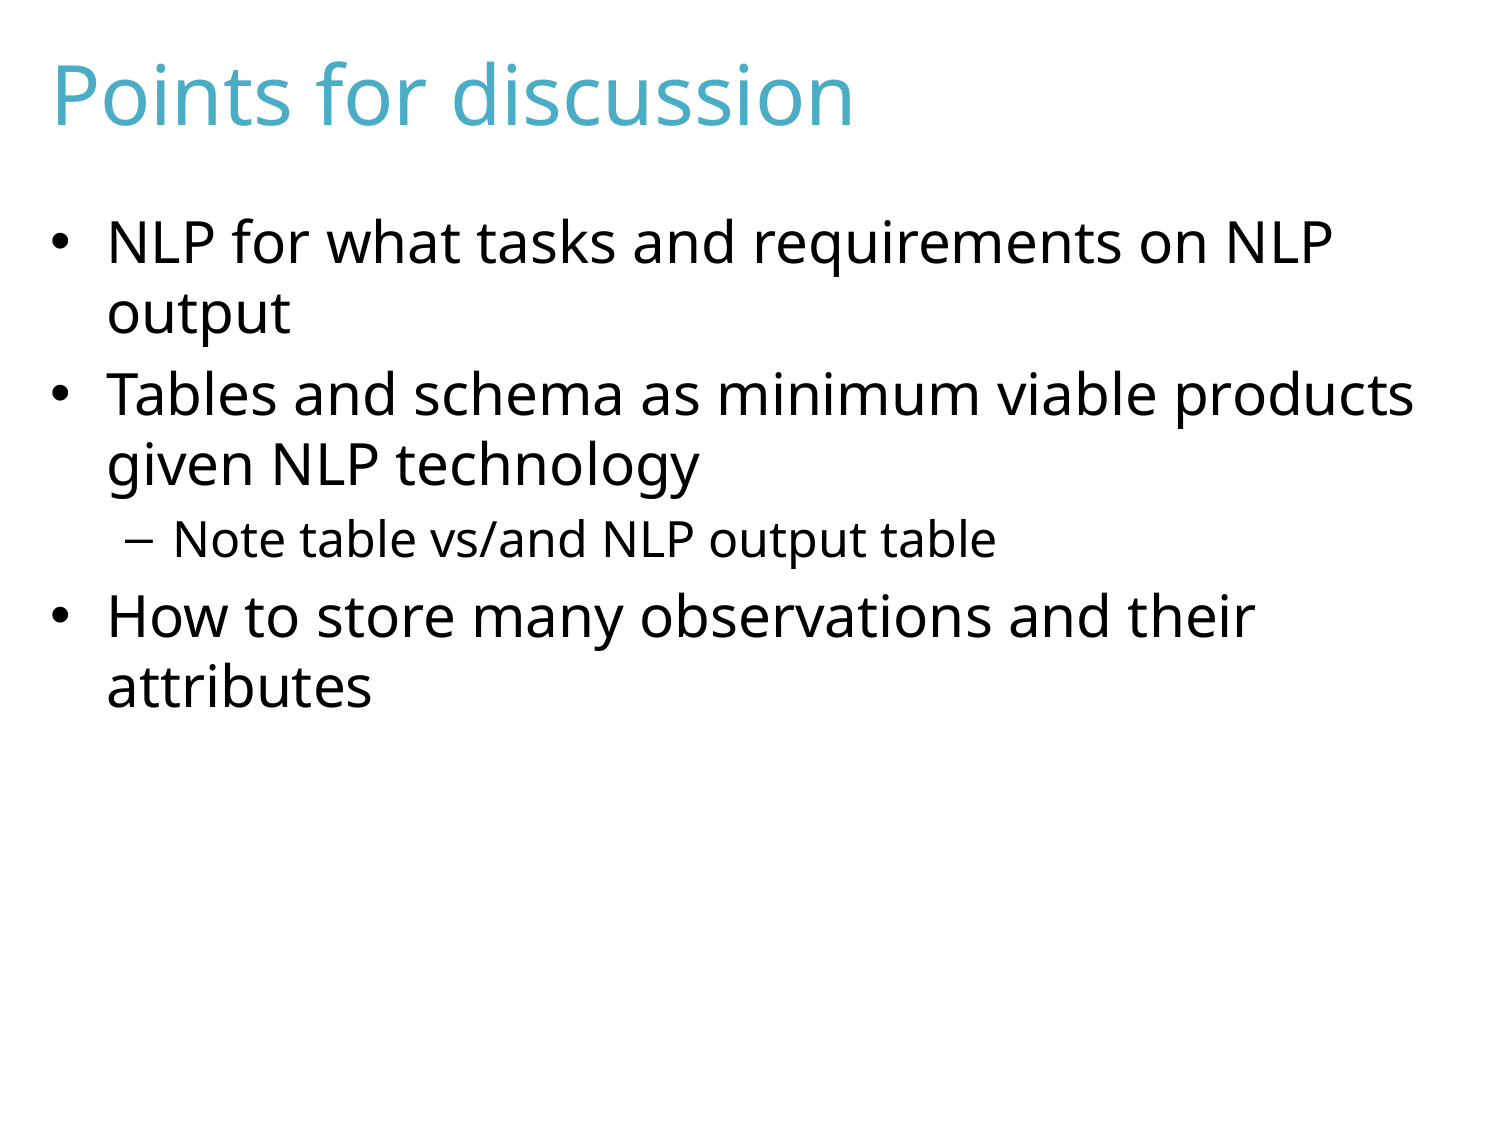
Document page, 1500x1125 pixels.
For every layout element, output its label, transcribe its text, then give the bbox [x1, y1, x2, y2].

list NLP for what tasks and requirements on NLP output Tables and schema as minimum viable products given NLP technology Note table vs/and NLP output table How to store many observations and their attributes [35, 198, 1456, 1088]
title Points for discussion [35, 33, 1456, 151]
